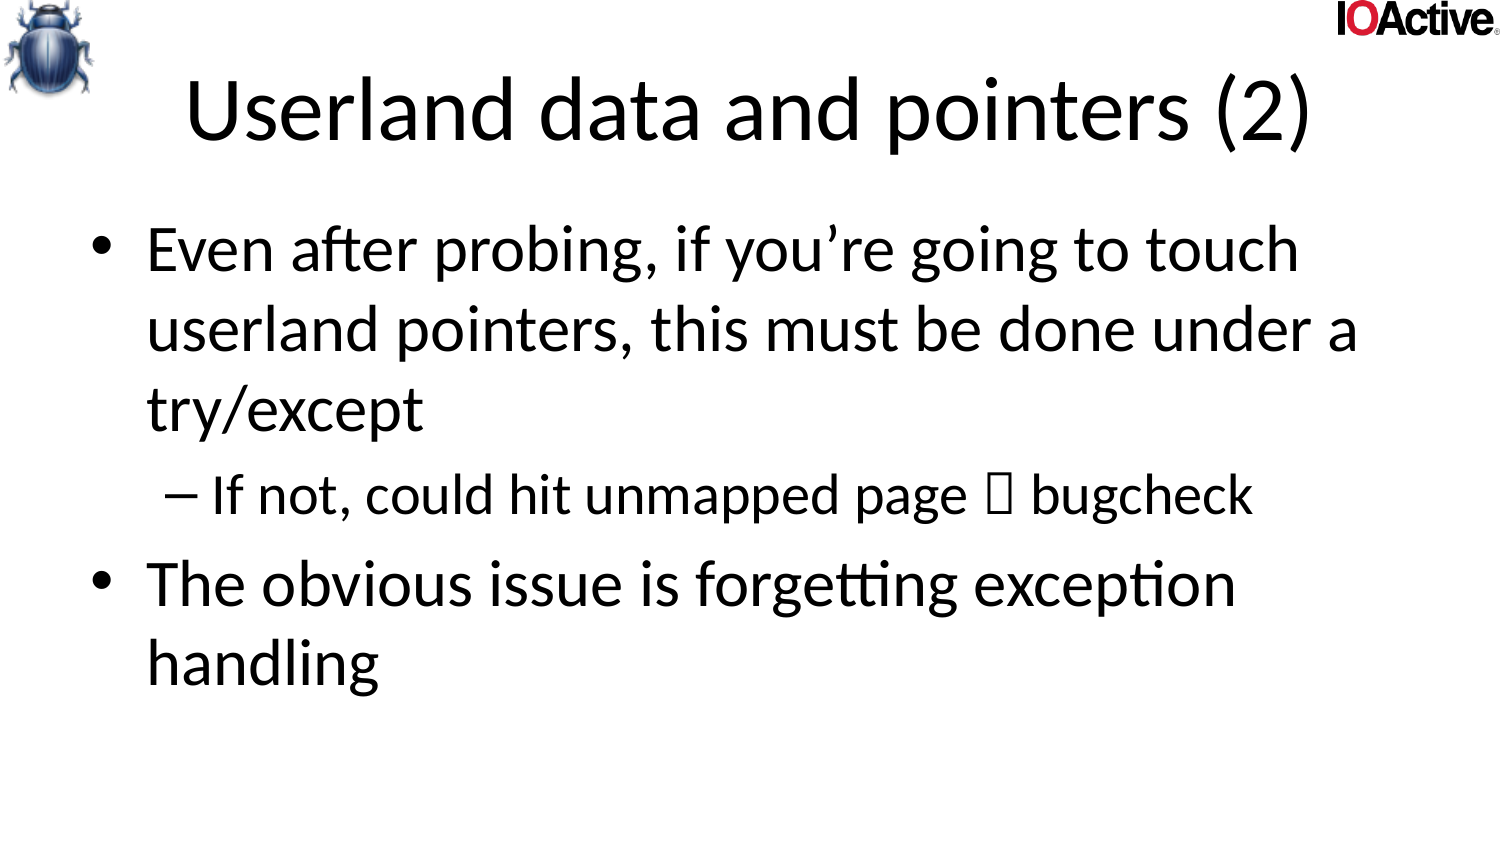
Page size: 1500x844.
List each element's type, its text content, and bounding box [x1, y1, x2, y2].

picture [0, 0, 101, 101]
picture [1337, 0, 1500, 36]
title Userland data and pointers (2) [75, 33, 1425, 175]
list Even after probing, if you’re going to touch userland pointers, this must be done under a try/except If not, could hit unmapped page  bugcheck The obvious issue is forgetting exception handling [75, 196, 1425, 754]
